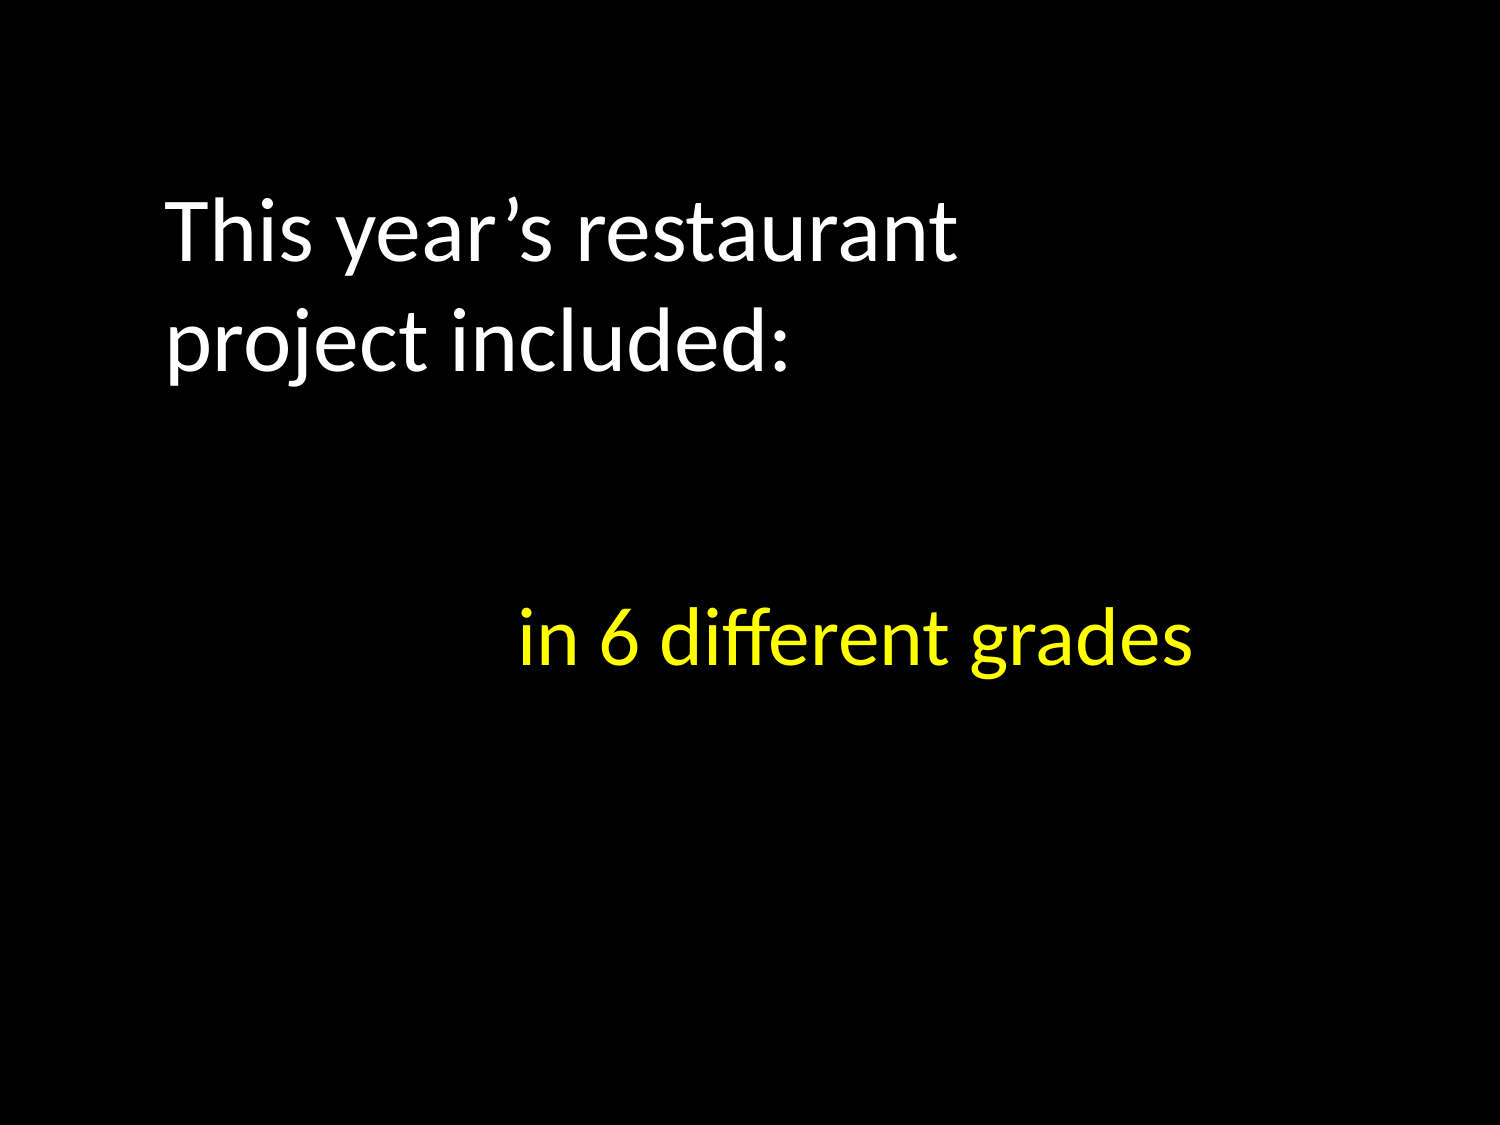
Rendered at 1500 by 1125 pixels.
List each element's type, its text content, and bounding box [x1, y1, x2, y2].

text_box in 6 different grades [450, 575, 1375, 690]
text_box This year’s restaurant project included: [150, 162, 1225, 398]
